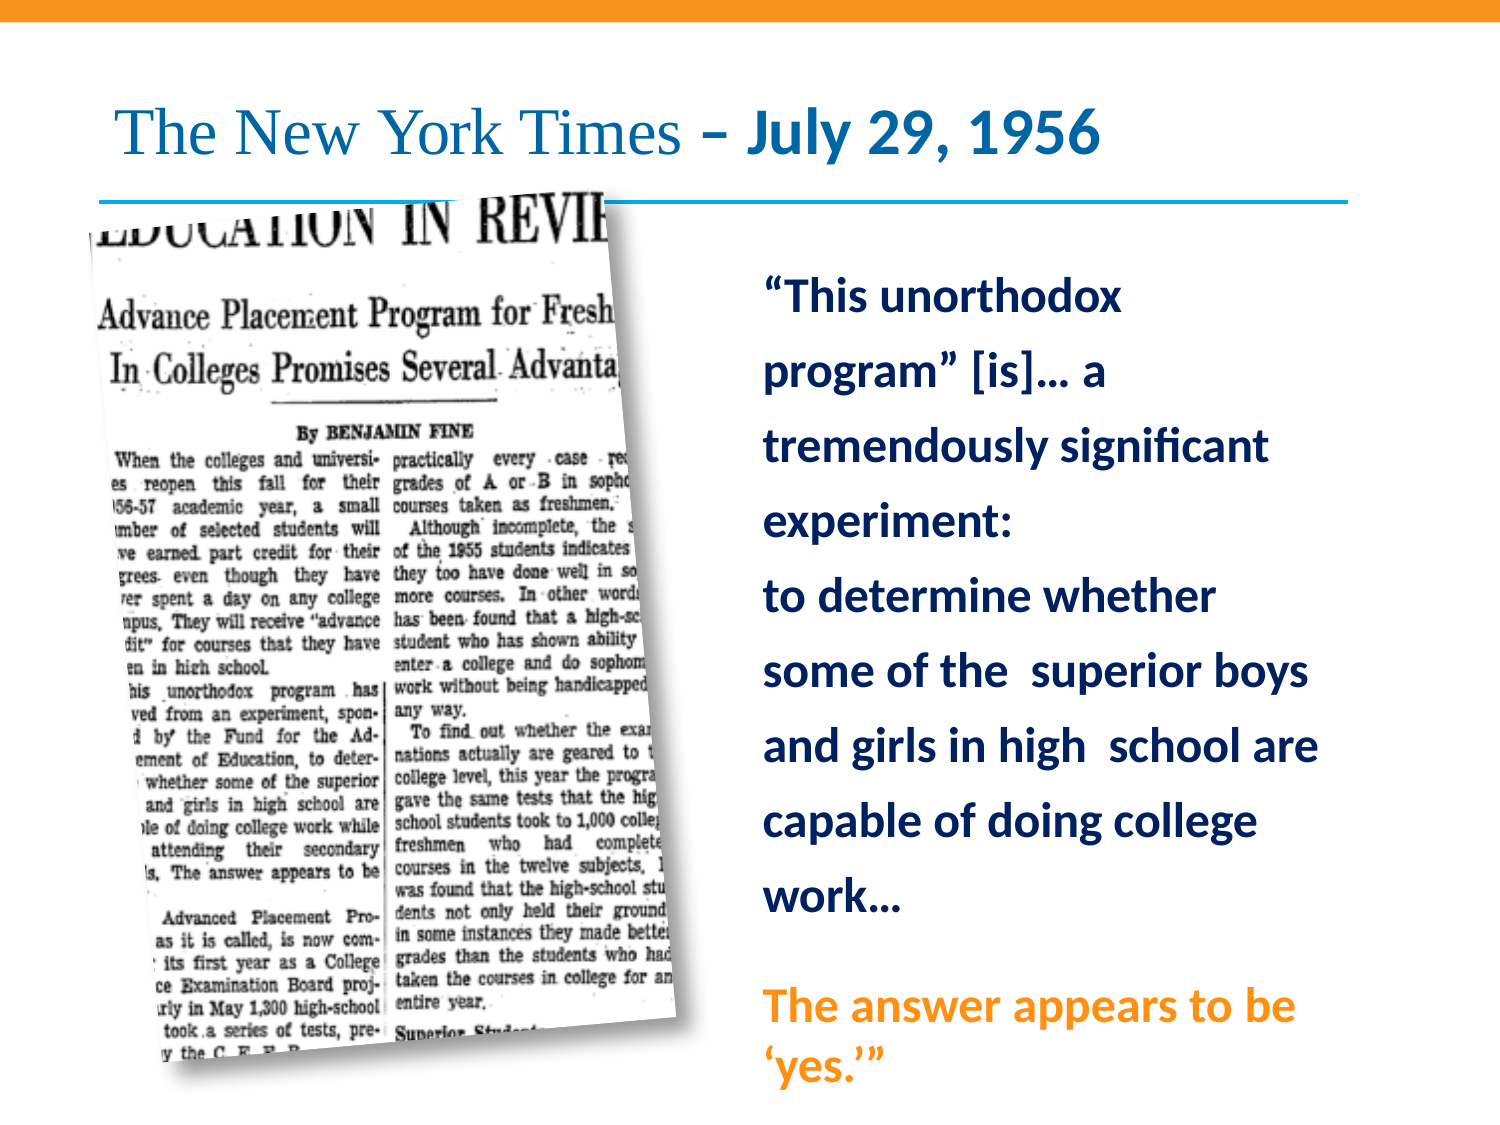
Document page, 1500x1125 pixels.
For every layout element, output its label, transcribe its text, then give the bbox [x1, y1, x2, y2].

text_box [89, 187, 677, 1063]
title The New York Times – July 29, 1956 [111, 87, 1245, 276]
list “This unorthodox program” [is]… a tremendously significant experiment: to determine whether some of the superior boys and girls in high school are capable of doing college work… The answer appears to be ‘yes.’” [762, 246, 1394, 1093]
